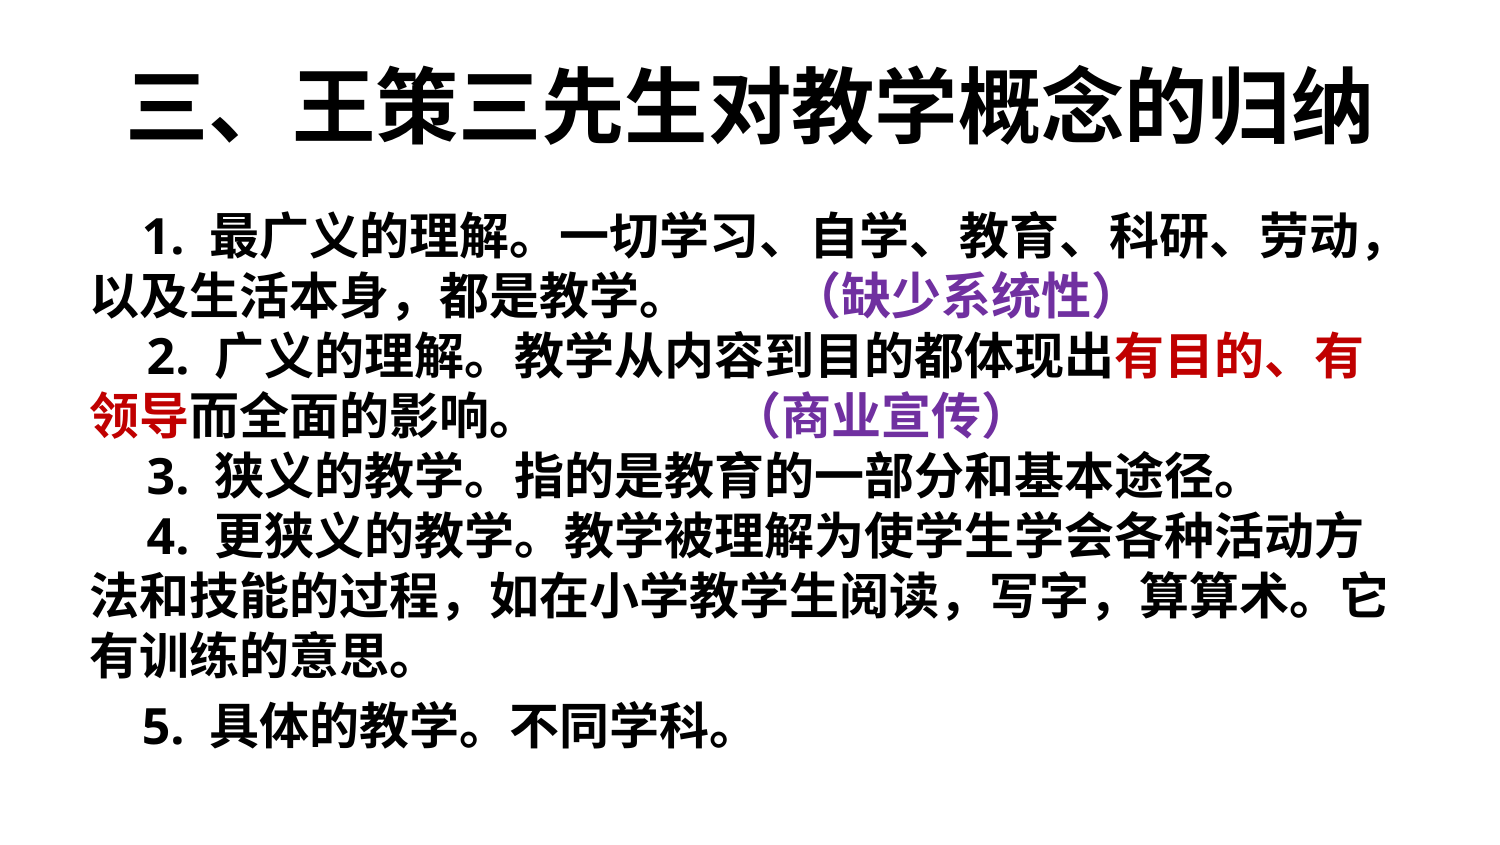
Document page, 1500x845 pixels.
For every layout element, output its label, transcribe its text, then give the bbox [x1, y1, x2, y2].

title 三、王策三先生对教学概念的归纳 [74, 33, 1426, 175]
list 1. 最广义的理解。一切学习、自学、教育、科研、劳动，以及生活本身，都是教学。 （缺少系统性） 2. 广义的理解。教学从内容到目的都体现出有目的、有领导而全面的影响。 （商业宣传） 3. 狭义的教学。指的是教育的一部分和基本途径。 4. 更狭义的教学。教学被理解为使学生学会各种活动方法和技能的过程，如在小学教学生阅读，写字，算算术。它有训练的意思。 5. 具体的教学。不同学科。 [74, 196, 1426, 755]
